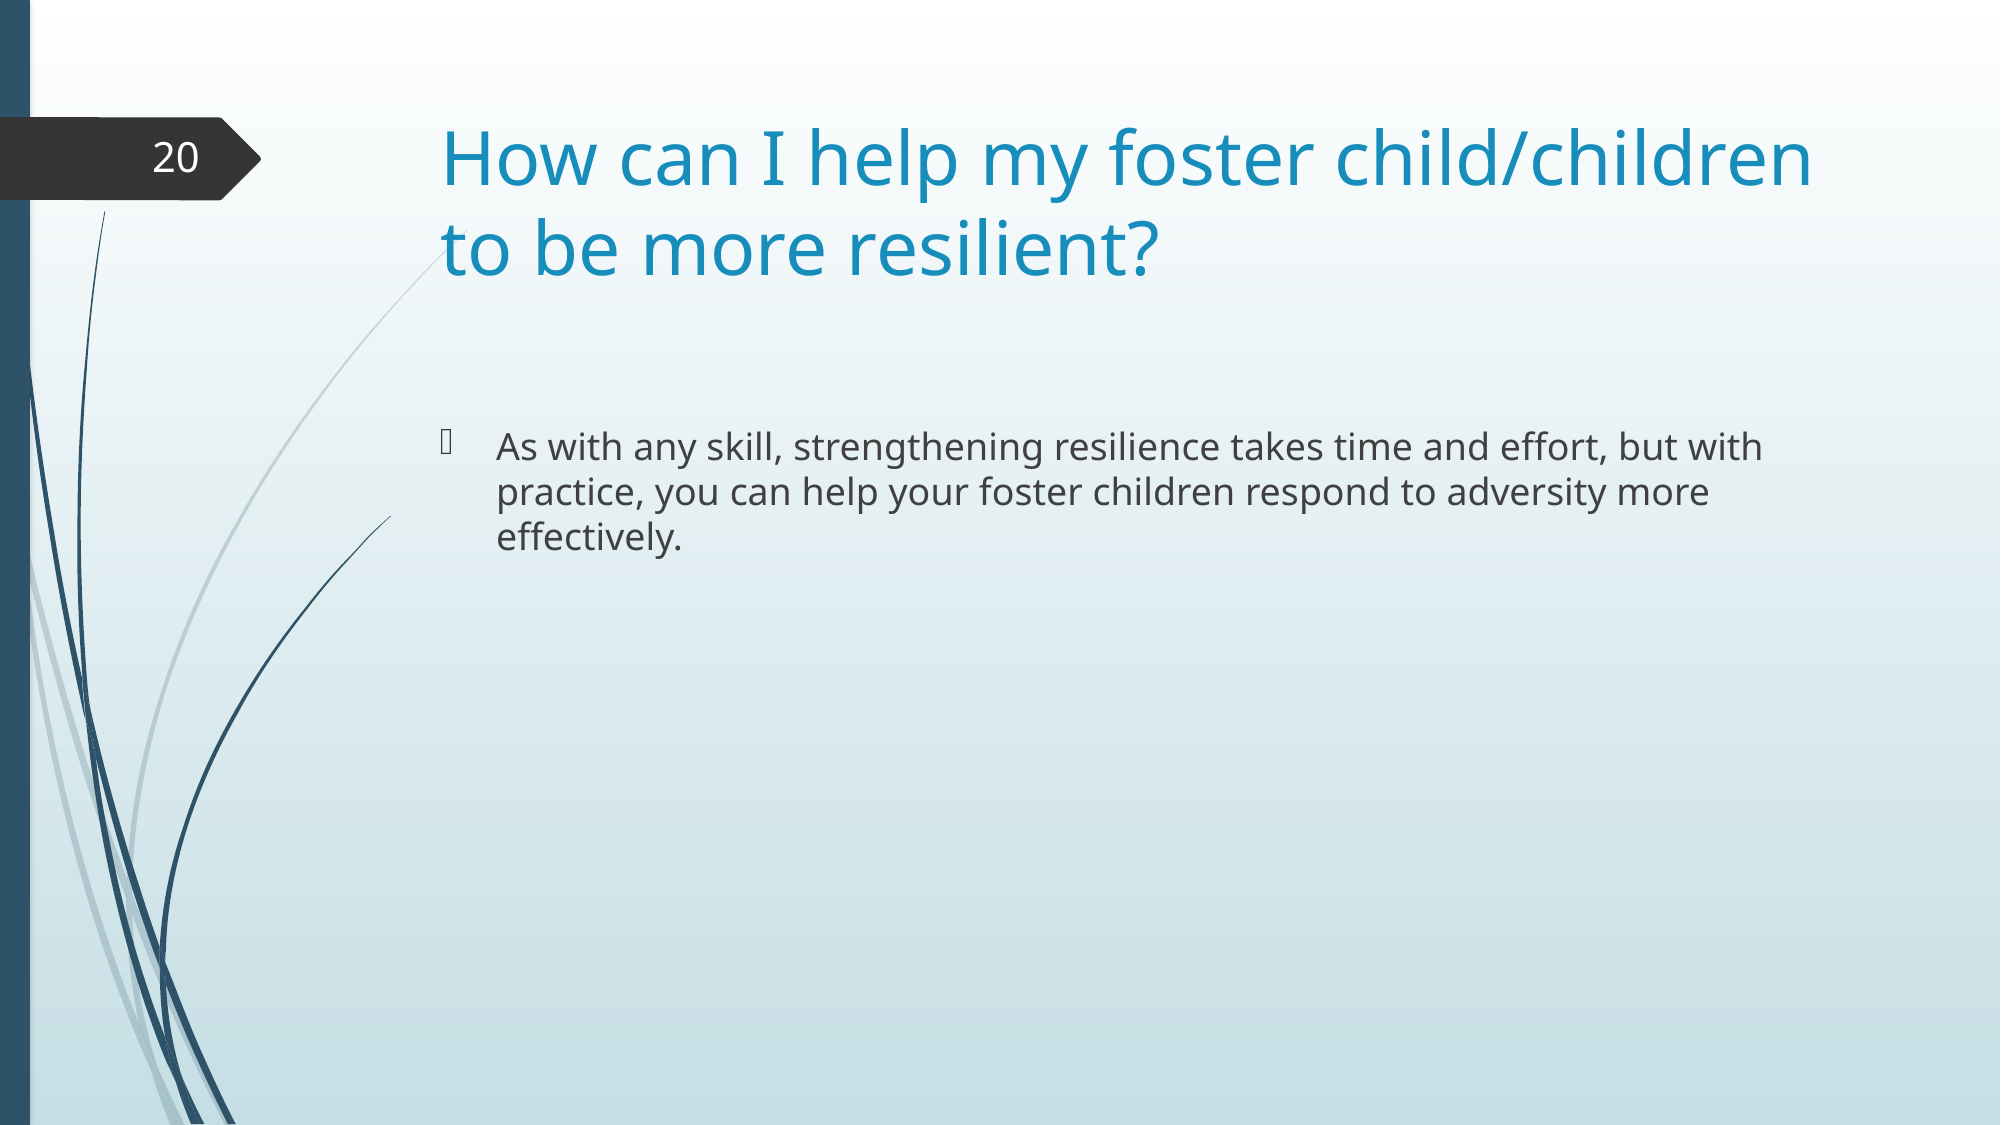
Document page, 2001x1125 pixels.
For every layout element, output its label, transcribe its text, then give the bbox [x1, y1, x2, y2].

slide_number 20 [87, 129, 216, 190]
title How can I help my foster child/children to be more resilient? [425, 102, 1888, 313]
list As with any skill, strengthening resilience takes time and effort, but with practice, you can help your foster children respond to adversity more effectively. [424, 350, 1888, 970]
